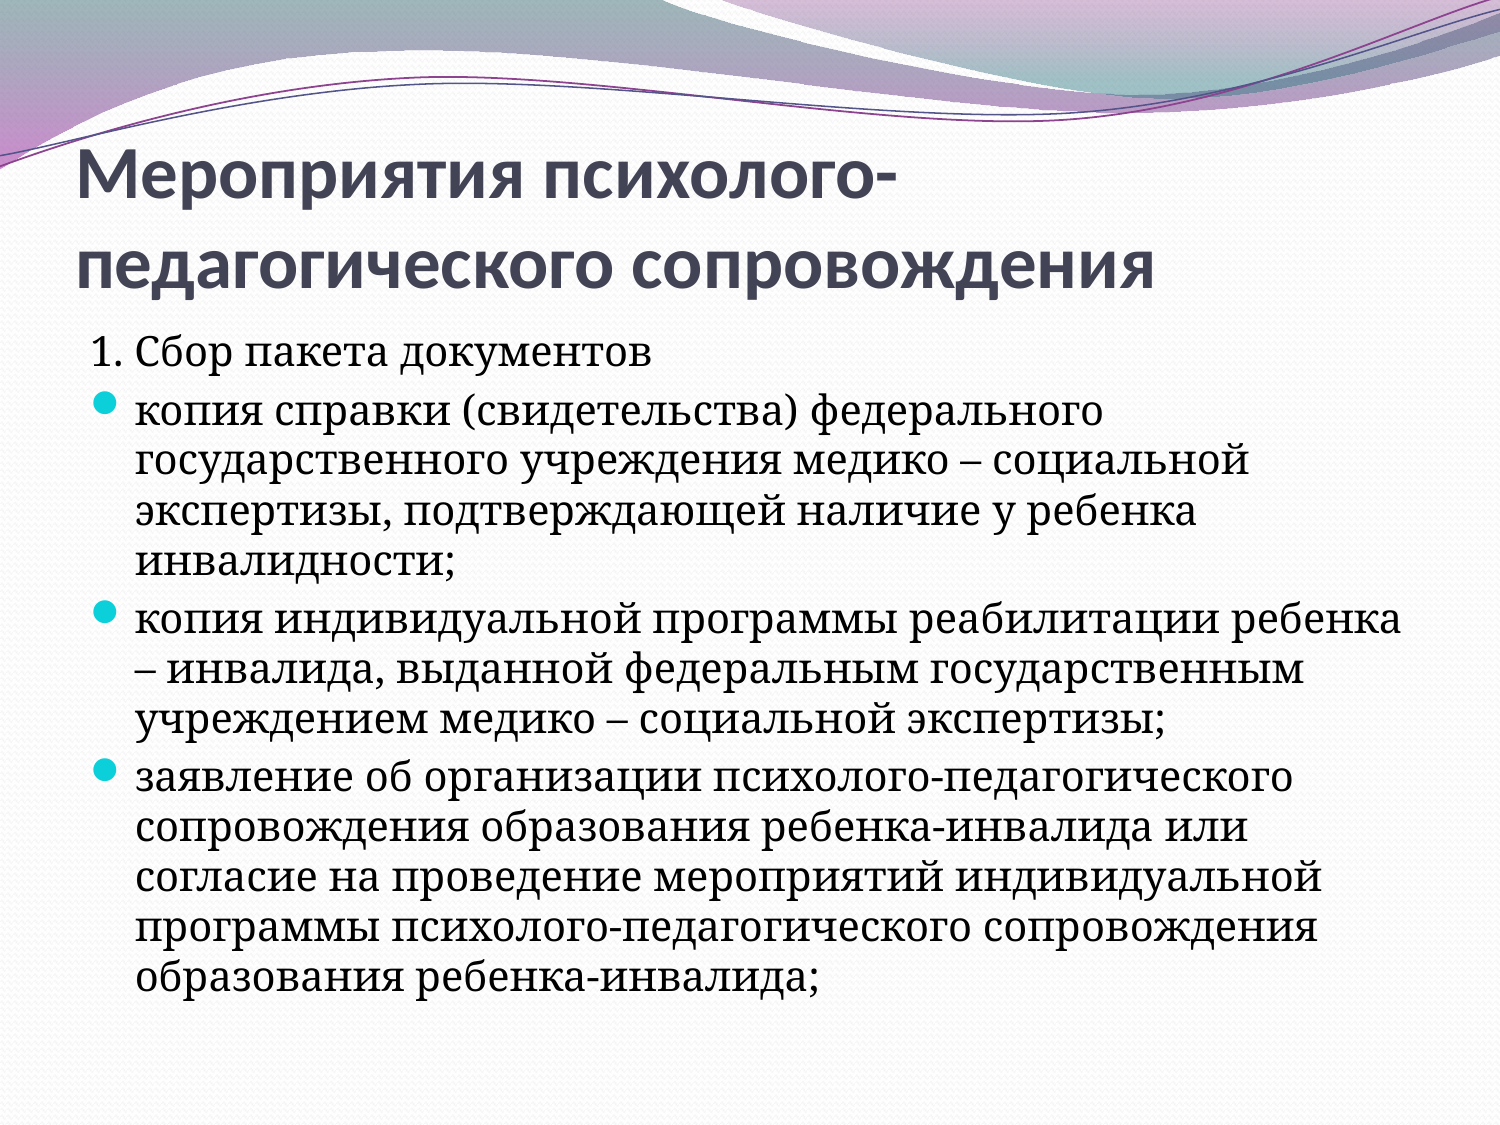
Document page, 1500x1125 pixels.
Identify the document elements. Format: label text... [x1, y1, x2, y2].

list 1. Сбор пакета документов копия справки (свидетельства) федерального государственного учреждения медико – социальной экспертизы, подтверждающей наличие у ребенка инвалидности; копия индивидуальной программы реабилитации ребенка – инвалида, выданной федеральным государственным учреждением медико – социальной экспертизы; заявление об организации психолого-педагогического сопровождения образования ребенка-инвалида или согласие на проведение мероприятий индивидуальной программы психолого-педагогического сопровождения образования ребенка-инвалида; [74, 317, 1426, 1038]
title Мероприятия психолого-педагогического сопровождения [74, 115, 1426, 304]
